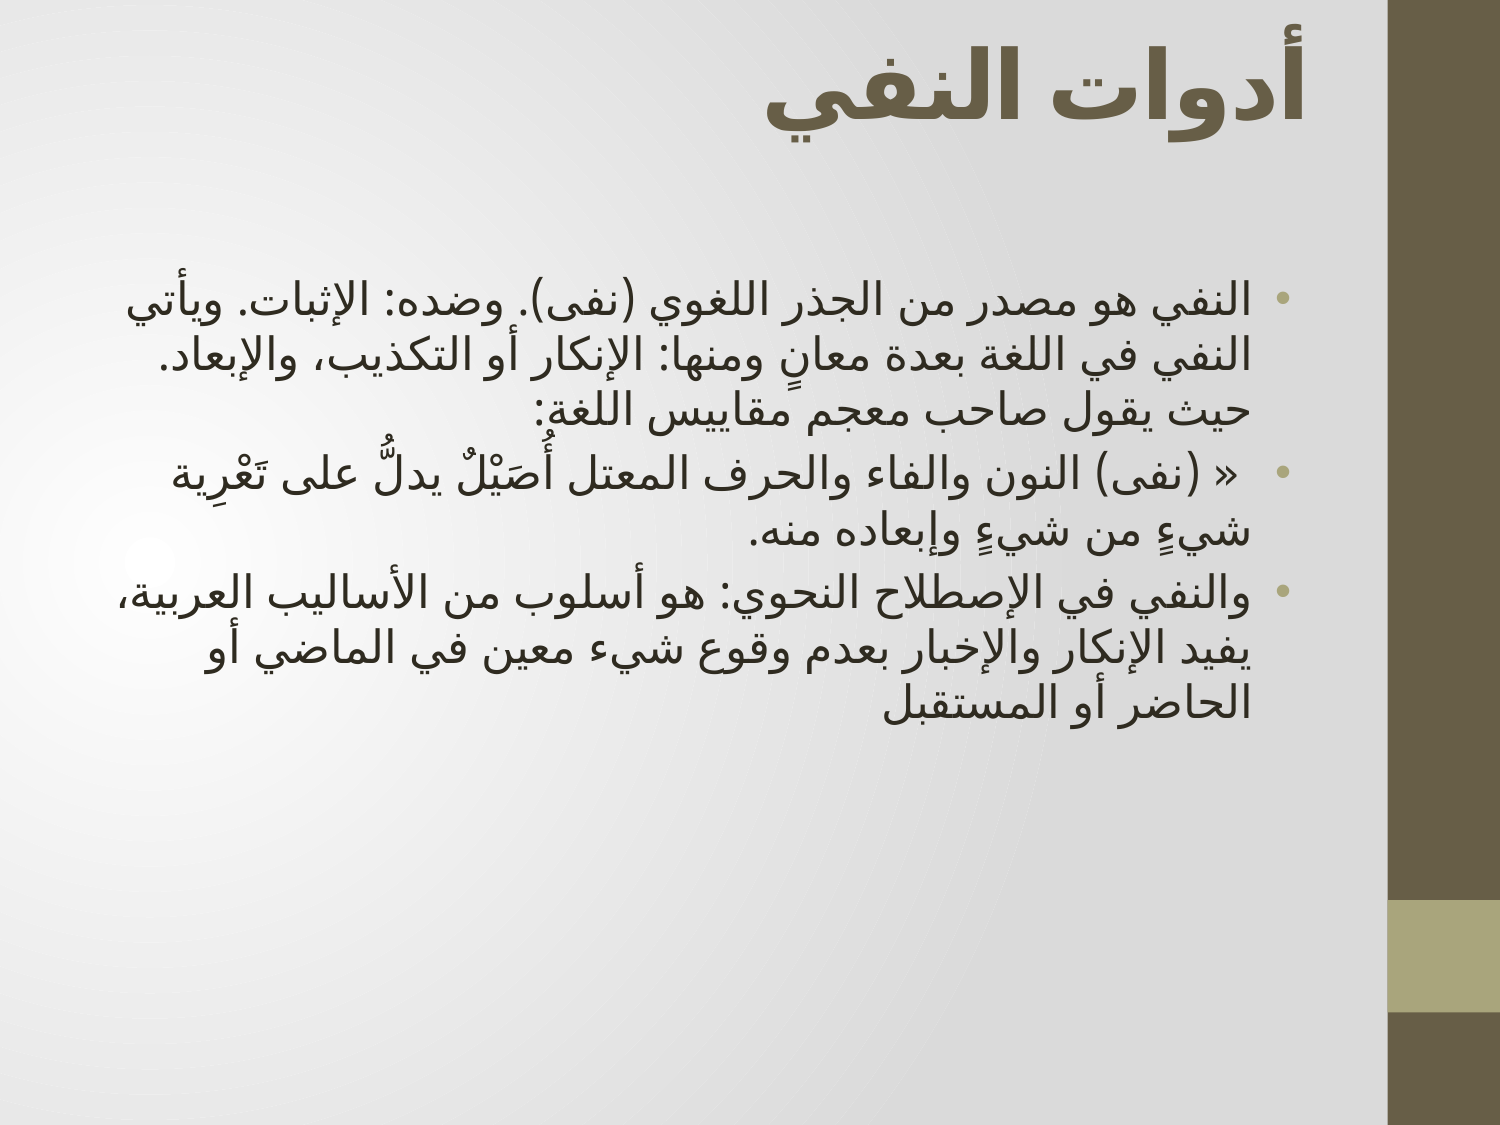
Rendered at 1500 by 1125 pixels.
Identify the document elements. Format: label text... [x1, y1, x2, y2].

title أدوات النفي [75, 45, 1325, 233]
list النفي هو مصدر من الجذر اللغوي (نفى). وضده: الإثبات. ويأتي النفي في اللغة بعدة معانٍ ومنها: الإنكار أو التكذيب، والإبعاد. حيث يقول صاحب معجم مقاييس اللغة: « (نفى) النون والفاء والحرف المعتل أُصَيْلٌ يدلُّ على تَعْرِية شيءٍ من شيءٍ وإبعاده منه. والنفي في الإصطلاح النحوي: هو أسلوب من الأساليب العربية، يفيد الإنكار والإخبار بعدم وقوع شيء معين في الماضي أو الحاضر أو المستقبل [75, 262, 1325, 1050]
